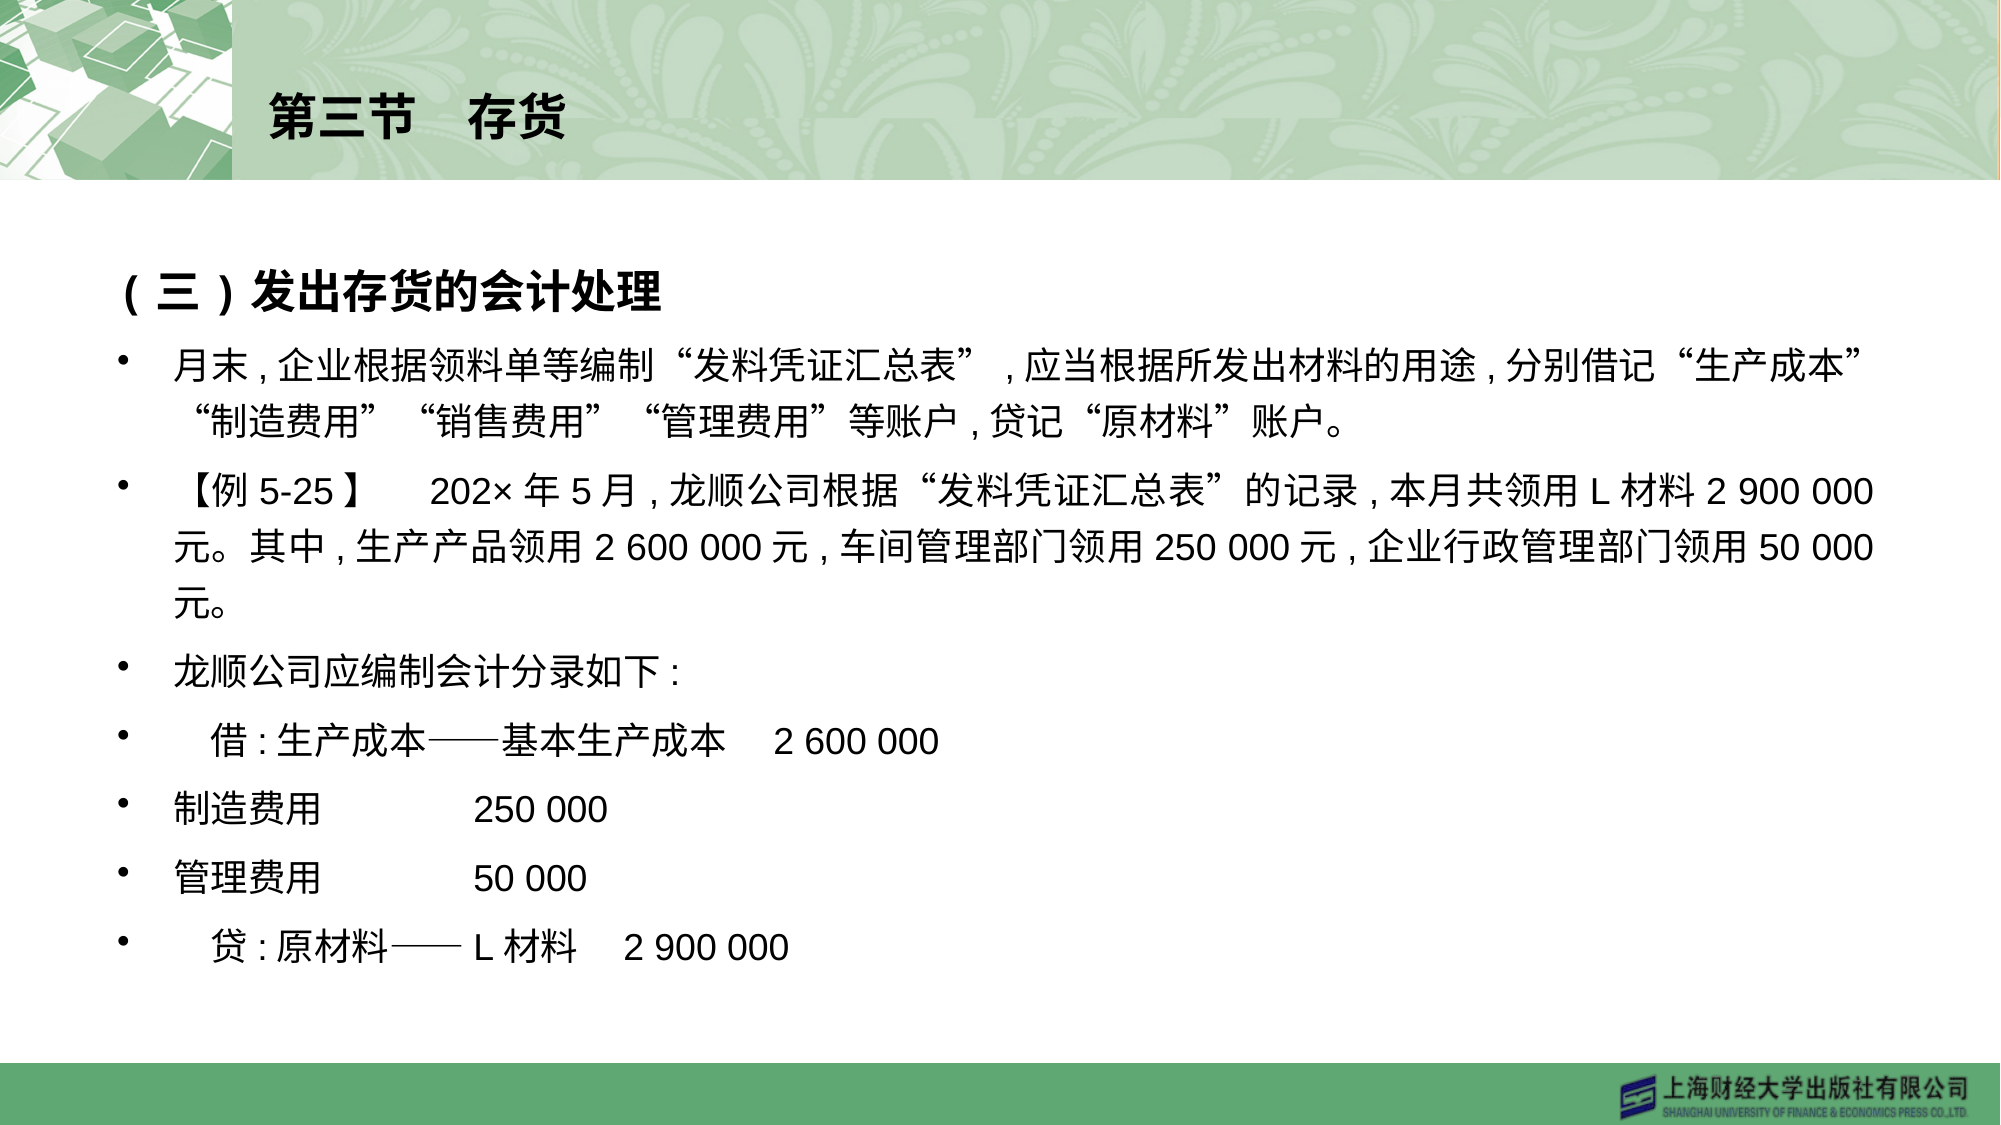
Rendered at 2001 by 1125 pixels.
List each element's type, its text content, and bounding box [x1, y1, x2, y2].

title 第三节 存货 [252, 64, 1609, 168]
list (三)发出存货的会计处理 月末,企业根据领料单等编制“发料凭证汇总表”,应当根据所发出材料的用途,分别借记“生产成本”“制造费用”“销售费用”“管理费用”等账户,贷记“原材料”账户。 【例5-25】 202×年5月,龙顺公司根据“发料凭证汇总表”的记录,本月共领用L材料2 900 000元。其中,生产产品领用2 600 000元,车间管理部门领用250 000元,企业行政管理部门领用50 000元。 龙顺公司应编制会计分录如下: 借:生产成本——基本生产成本 2 600 000 制造费用 250 000 管理费用 50 000 贷:原材料——L材料 2 900 000 [102, 241, 1898, 1065]
picture [0, 0, 2001, 1125]
